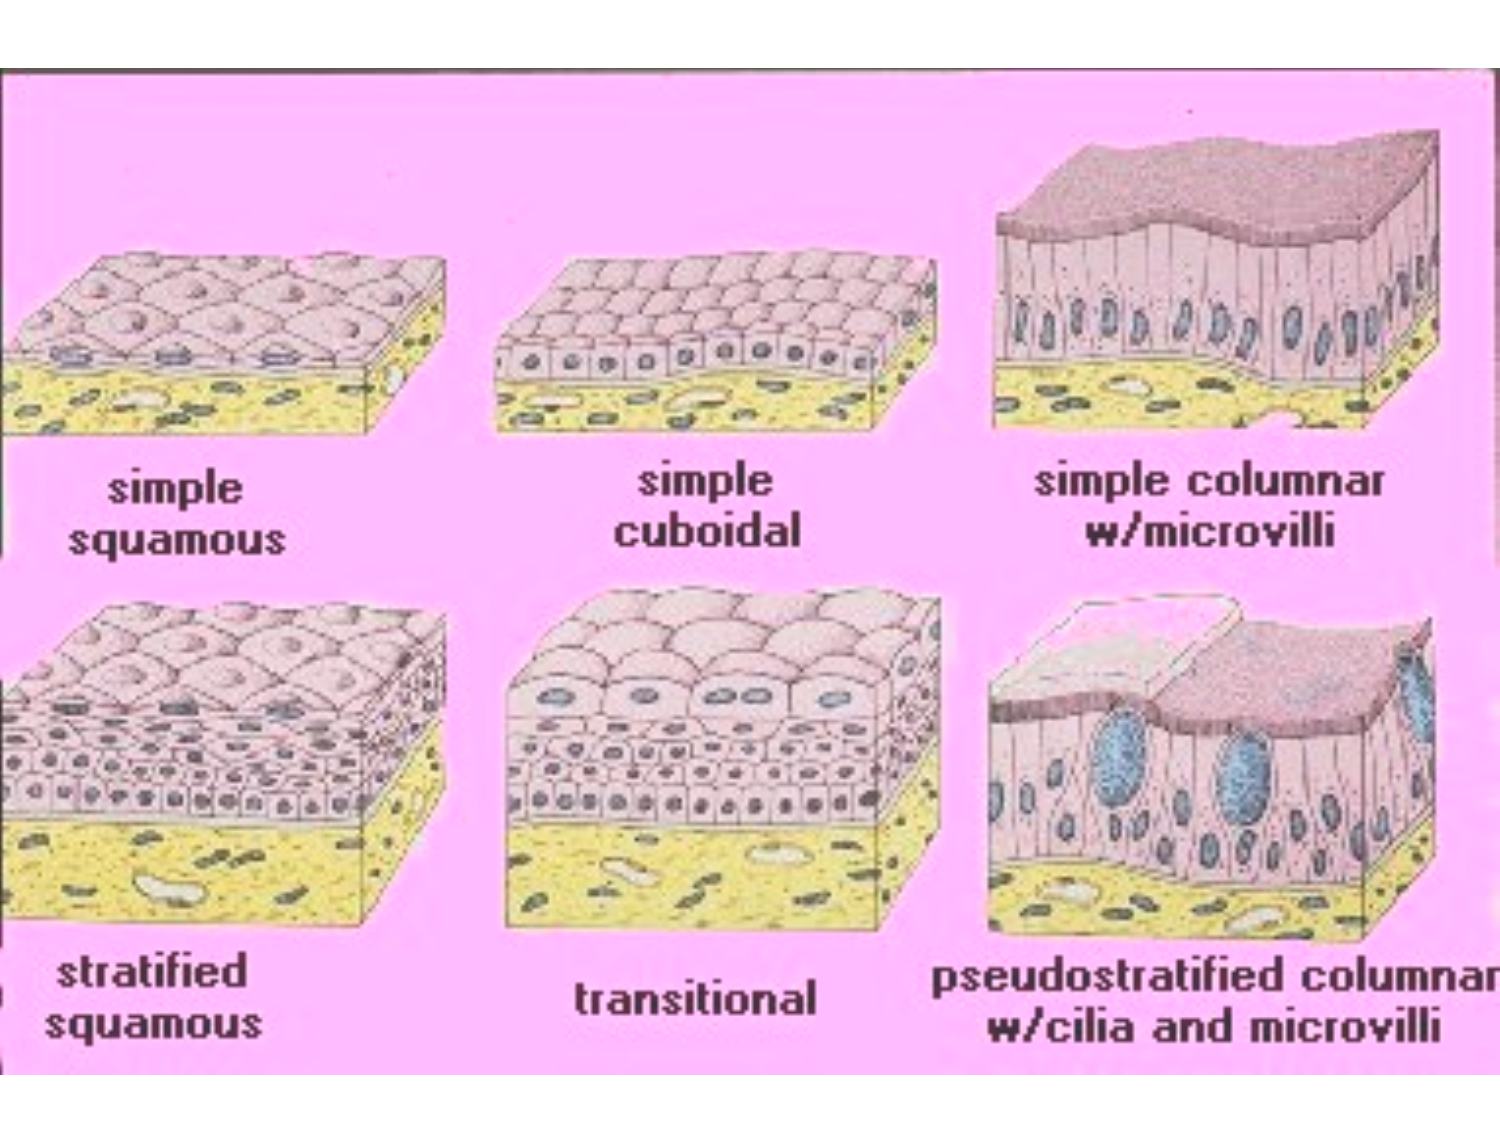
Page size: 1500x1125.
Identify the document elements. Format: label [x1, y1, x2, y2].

picture [0, 67, 1500, 1076]
